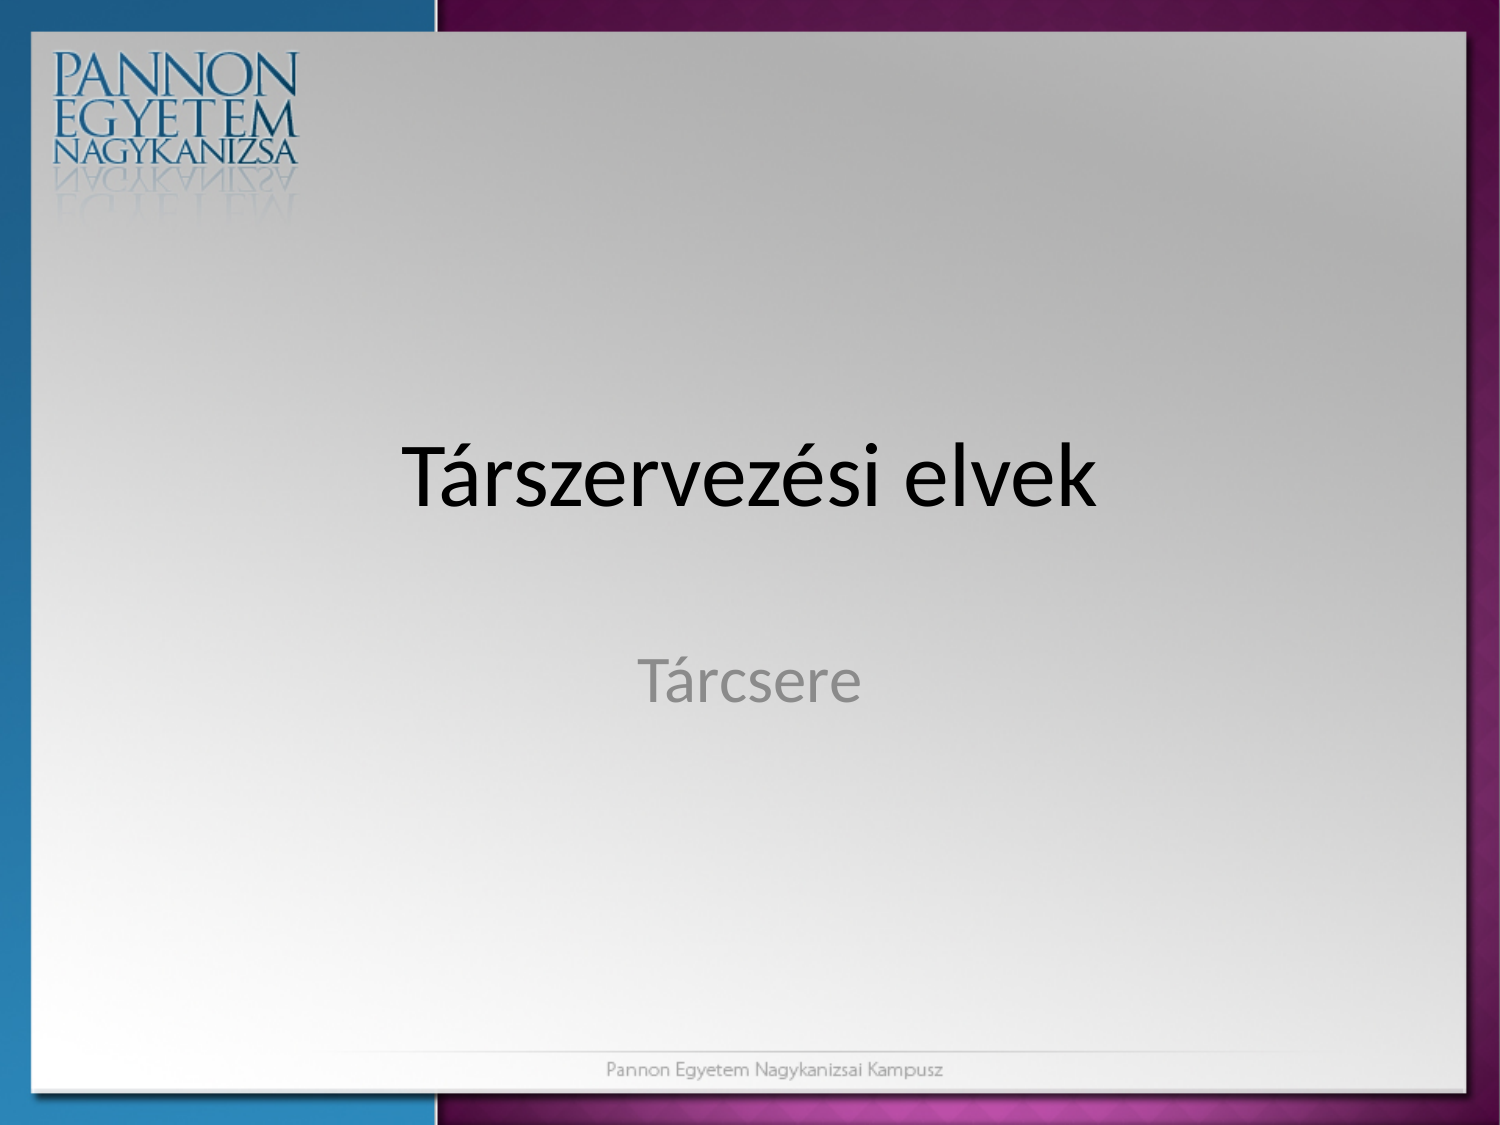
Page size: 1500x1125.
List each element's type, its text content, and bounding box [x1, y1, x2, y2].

subtitle Tárcsere [225, 637, 1275, 925]
title Társzervezési elvek [112, 349, 1388, 591]
picture [0, 0, 1500, 1125]
